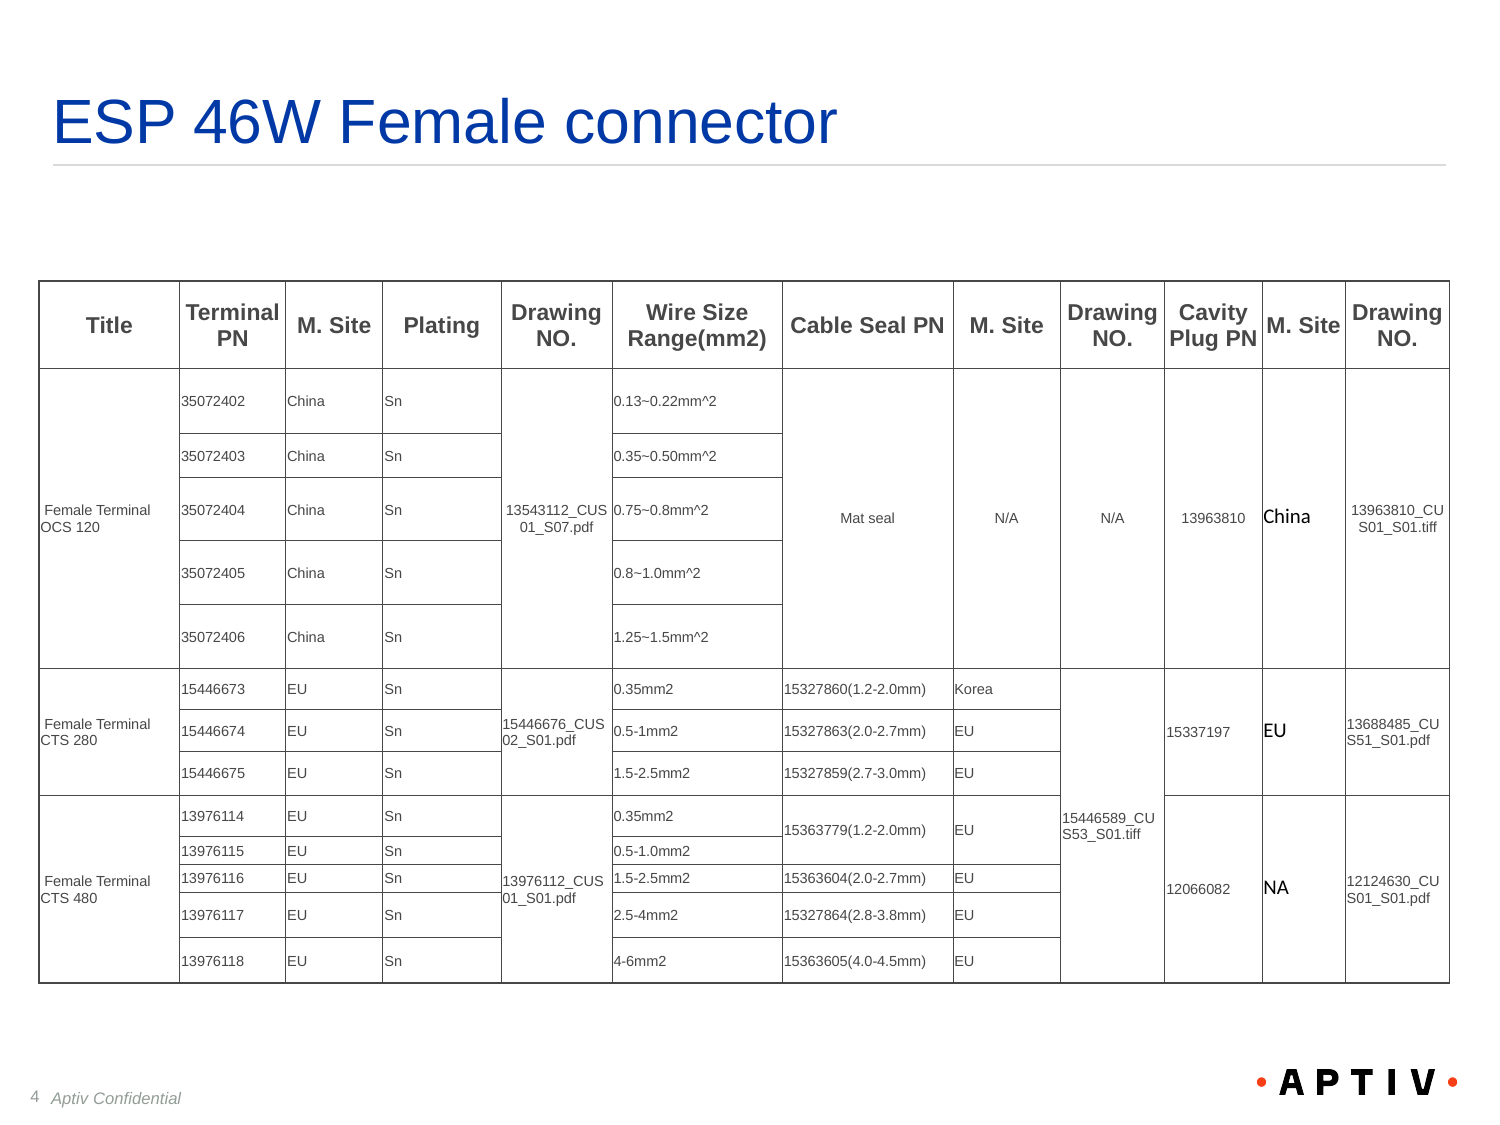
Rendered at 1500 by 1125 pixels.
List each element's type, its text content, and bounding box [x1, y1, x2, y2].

table_cell 15327860(1.2-2.0mm) [783, 669, 953, 709]
table_cell EU [954, 893, 1060, 937]
table_cell EU [286, 938, 382, 982]
table_cell Sn [383, 605, 501, 668]
table_cell 15446675 [180, 752, 285, 795]
table_header M. Site [954, 282, 1060, 368]
table_header M. Site [286, 282, 382, 368]
table_cell 35072402 [180, 369, 285, 433]
table_cell 12066082 [1165, 796, 1262, 982]
table_cell 13976114 [180, 796, 285, 836]
table_cell EU [286, 796, 382, 836]
table_cell NA [1263, 796, 1345, 982]
table_cell 13963810 [1165, 369, 1262, 668]
table_cell 0.8~1.0mm^2 [613, 541, 782, 604]
table_cell 13976112_CUS01_S01.pdf [502, 796, 612, 982]
table_cell Sn [383, 434, 501, 477]
table_cell EU [954, 938, 1060, 982]
table_cell EU [954, 796, 1060, 864]
table_cell 15446673 [180, 669, 285, 709]
table_cell EU [286, 893, 382, 937]
table_cell Sn [383, 837, 501, 864]
table_cell 0.5-1mm2 [613, 710, 782, 751]
table_cell 15446676_CUS02_S01.pdf [502, 669, 612, 795]
table_cell China [286, 541, 382, 604]
table_cell Sn [383, 369, 501, 433]
table_cell 13976118 [180, 938, 285, 982]
title ESP 46W Female connector [37, 0, 1463, 164]
slide_number 4 [0, 1065, 55, 1125]
table_cell 0.35mm2 [613, 796, 782, 836]
table_cell 15446589_CUS53_S01.tiff [1061, 669, 1164, 982]
table_cell 13976117 [180, 893, 285, 937]
table_cell N/A [1061, 369, 1164, 668]
table_cell 15363779(1.2-2.0mm) [783, 796, 953, 864]
table_cell China [286, 478, 382, 540]
table_cell China [286, 605, 382, 668]
table_cell Korea [954, 669, 1060, 709]
table_cell 4-6mm2 [613, 938, 782, 982]
table_cell 15446674 [180, 710, 285, 751]
table_cell N/A [954, 369, 1060, 668]
table_cell 35072405 [180, 541, 285, 604]
table_cell 0.35mm2 [613, 669, 782, 709]
table_cell Sn [383, 478, 501, 540]
table_header Cavity Plug PN [1165, 282, 1262, 368]
table_cell Sn [383, 893, 501, 937]
table_cell EU [1263, 669, 1345, 795]
table_cell 1.25~1.5mm^2 [613, 605, 782, 668]
table_cell EU [954, 710, 1060, 751]
table_header M. Site [1263, 282, 1345, 368]
table_cell Mat seal [783, 369, 953, 668]
table_cell 13543112_CUS01_S07.pdf [502, 369, 612, 668]
table_header Terminal PN [180, 282, 285, 368]
table_cell EU [286, 752, 382, 795]
table_cell 0.13~0.22mm^2 [613, 369, 782, 433]
table_header Drawing NO. [1346, 282, 1449, 368]
table_cell 15327859(2.7-3.0mm) [783, 752, 953, 795]
table_cell 15363604(2.0-2.7mm) [783, 865, 953, 892]
table_cell Sn [383, 796, 501, 836]
table_cell Sn [383, 938, 501, 982]
table_cell Sn [383, 752, 501, 795]
table_cell China [286, 434, 382, 477]
table_cell EU [286, 837, 382, 864]
table_cell 35072404 [180, 478, 285, 540]
picture [1244, 1056, 1470, 1108]
table_cell 12124630_CUS01_S01.pdf [1346, 796, 1449, 982]
table_cell China [1263, 369, 1345, 668]
table_header Cable Seal PN [783, 282, 953, 368]
table_cell 2.5-4mm2 [613, 893, 782, 937]
table_cell Sn [383, 710, 501, 751]
table_cell Sn [383, 669, 501, 709]
table_cell EU [954, 752, 1060, 795]
table_cell 13976116 [180, 865, 285, 892]
table_cell EU [286, 865, 382, 892]
table_cell 1.5-2.5mm2 [613, 752, 782, 795]
table_header Plating [383, 282, 501, 368]
table_cell Female Terminal CTS 280 [40, 669, 179, 795]
table_cell EU [954, 865, 1060, 892]
table_cell 35072403 [180, 434, 285, 477]
table_cell Sn [383, 865, 501, 892]
table_header Wire Size Range(mm2) [613, 282, 782, 368]
table_cell EU [286, 710, 382, 751]
table_header Drawing NO. [502, 282, 612, 368]
table_cell China [286, 369, 382, 433]
table_cell 0.35~0.50mm^2 [613, 434, 782, 477]
table_header Title [40, 282, 179, 368]
table_cell 1.5-2.5mm2 [613, 865, 782, 892]
table_cell EU [286, 669, 382, 709]
table_cell 15327864(2.8-3.8mm) [783, 893, 953, 937]
table_cell 15327863(2.0-2.7mm) [783, 710, 953, 751]
table_cell Female Terminal CTS 480 [40, 796, 179, 982]
table_cell Female Terminal OCS 120 [40, 369, 179, 668]
table_header Drawing NO. [1061, 282, 1164, 368]
table_cell 15363605(4.0-4.5mm) [783, 938, 953, 982]
table_cell 0.5-1.0mm2 [613, 837, 782, 864]
table_cell 13976115 [180, 837, 285, 864]
table_cell 15337197 [1165, 669, 1262, 795]
table_cell 13688485_CUS51_S01.pdf [1346, 669, 1449, 795]
table_cell 35072406 [180, 605, 285, 668]
table_cell 13963810_CUS01_S01.tiff [1346, 369, 1449, 668]
table_cell 0.75~0.8mm^2 [613, 478, 782, 540]
table_cell Sn [383, 541, 501, 604]
